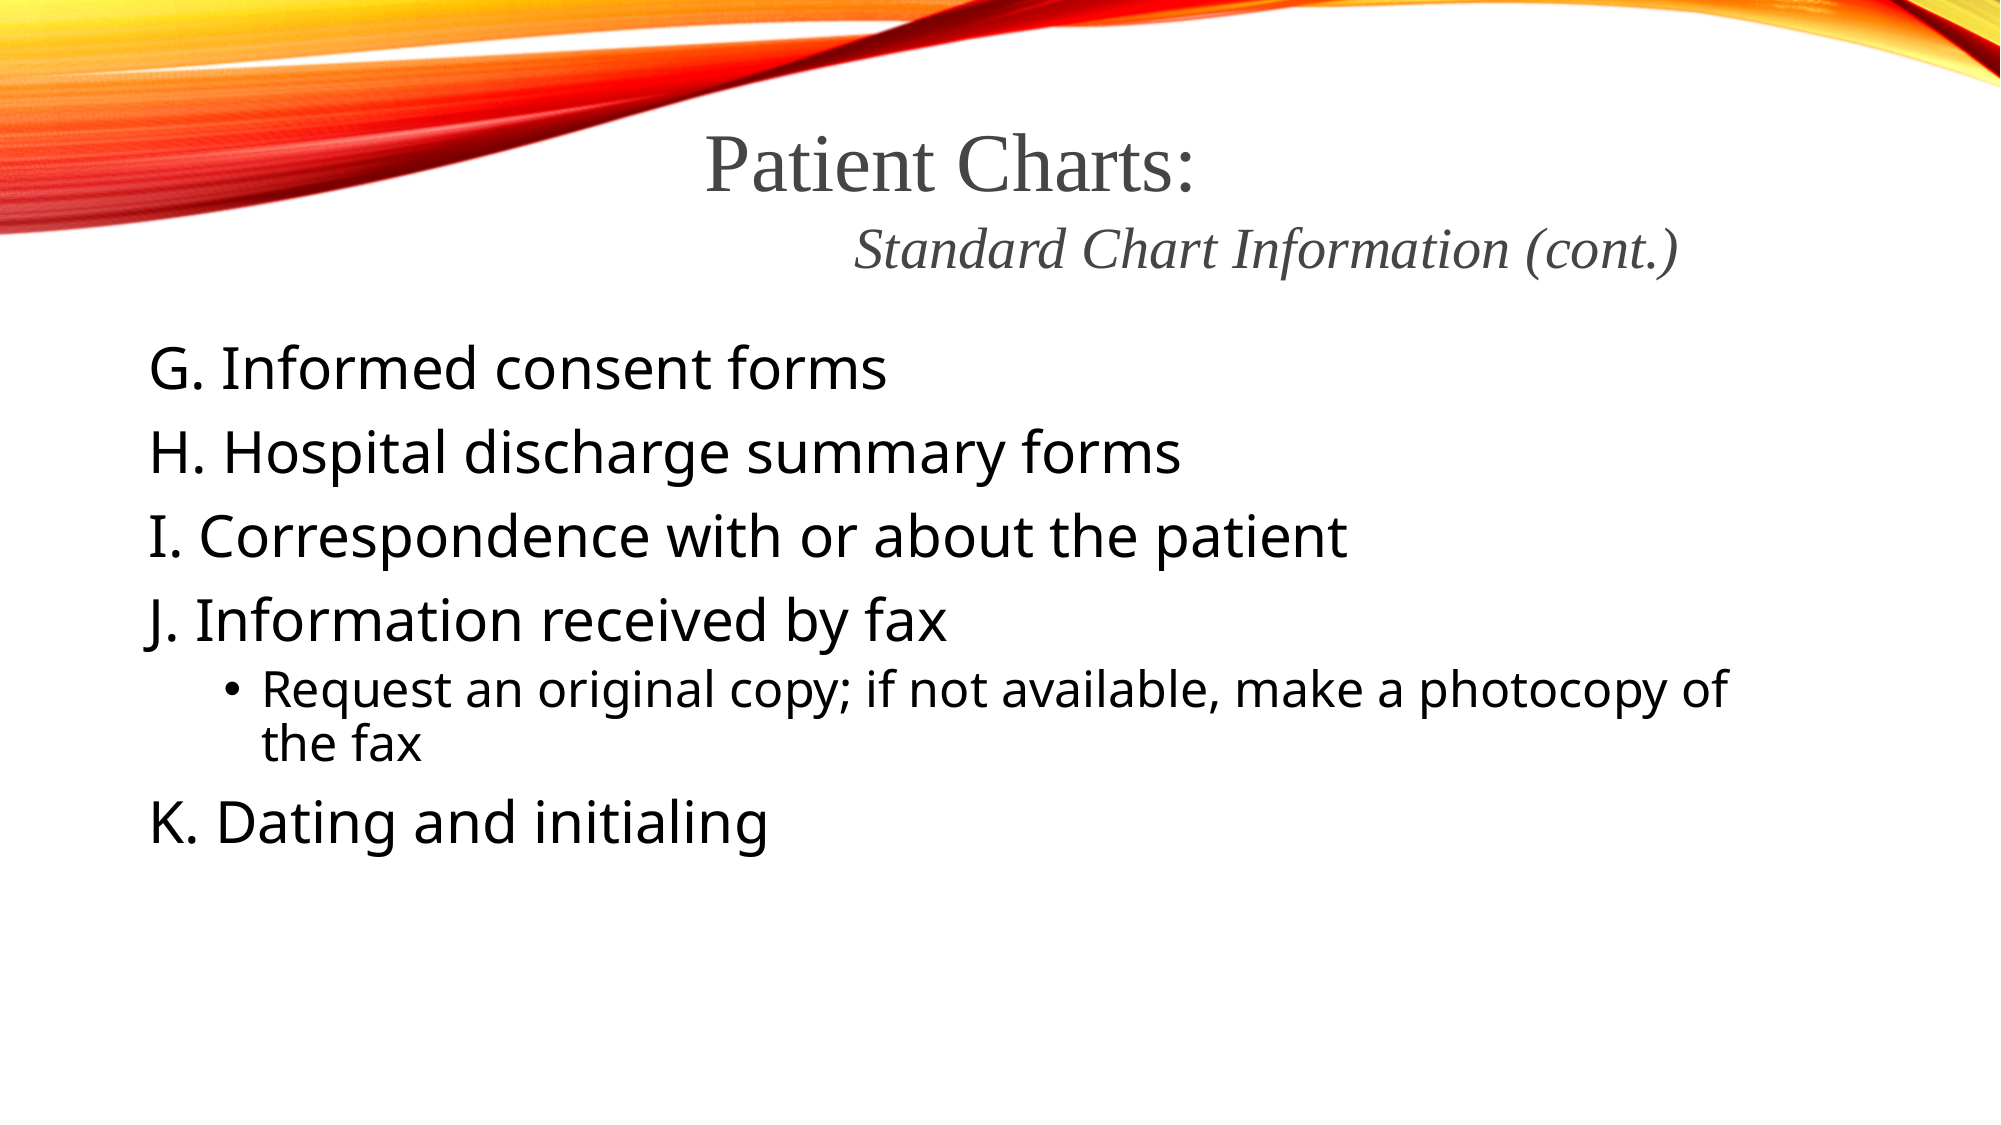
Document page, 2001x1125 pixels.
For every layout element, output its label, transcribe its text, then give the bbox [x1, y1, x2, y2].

picture [0, 0, 2000, 237]
text_box Patient Charts: Standard Chart Information (cont.) [689, 99, 1725, 288]
list G. Informed consent forms H. Hospital discharge summary forms I. Correspondence with or about the patient J. Information received by fax Request an original copy; if not available, make a photocopy of the fax K. Dating and initialing [133, 331, 1817, 1056]
